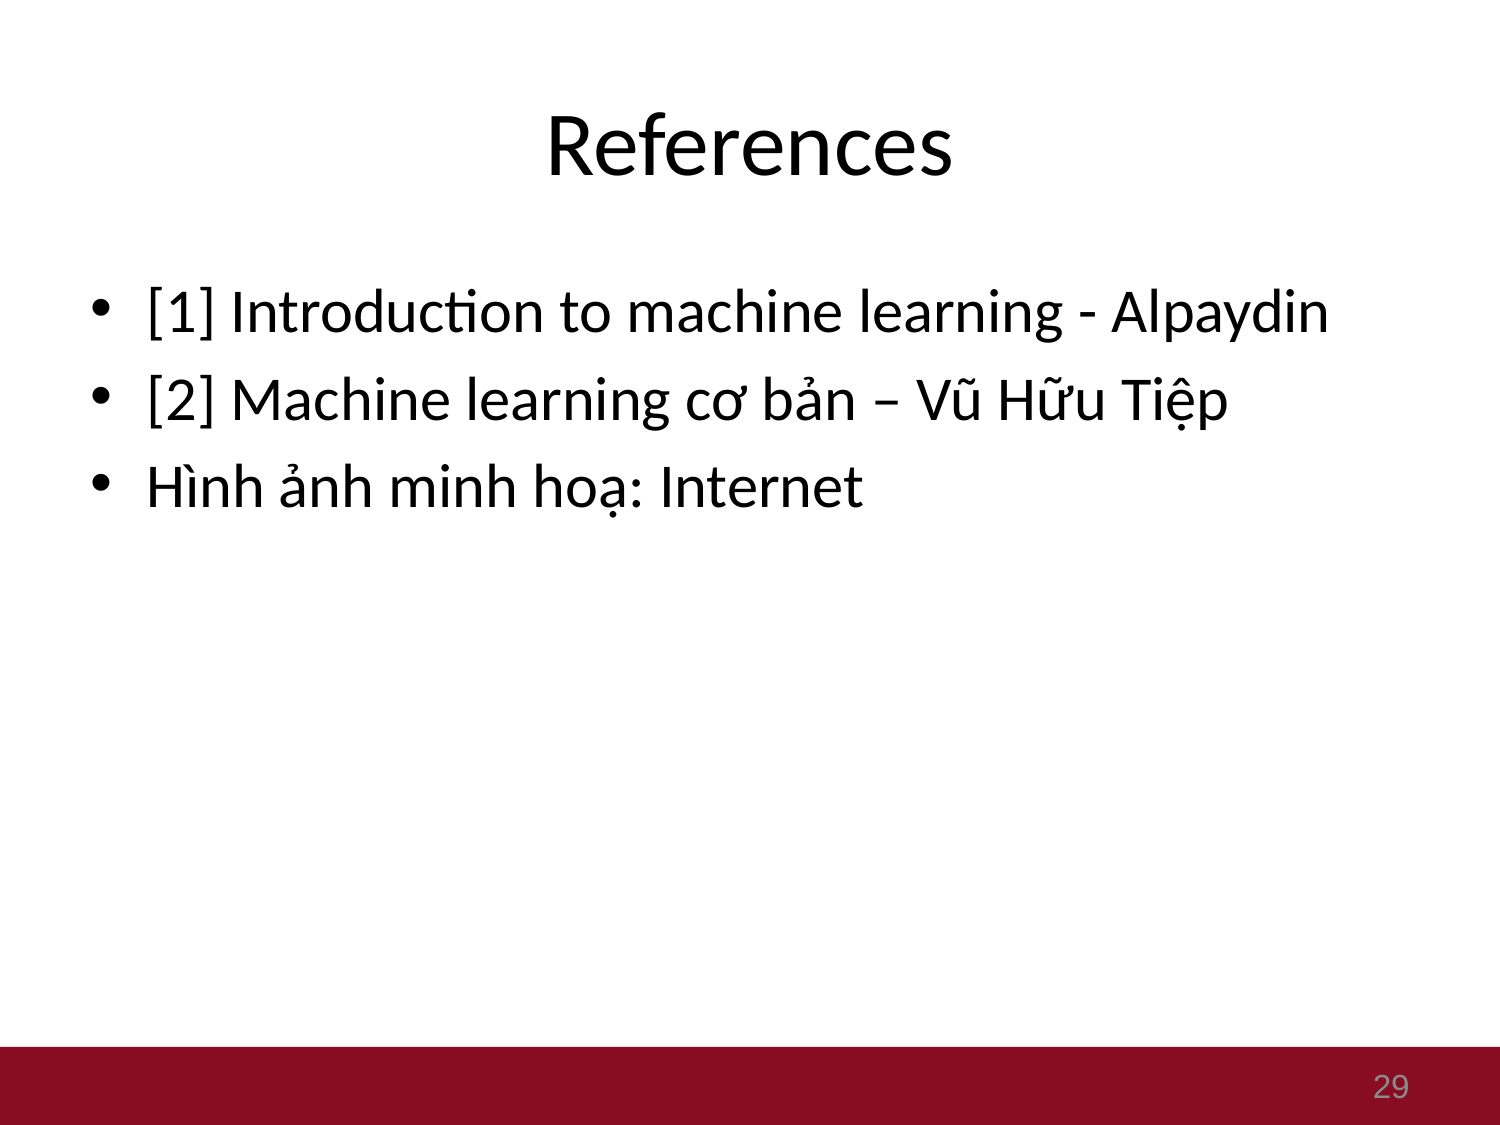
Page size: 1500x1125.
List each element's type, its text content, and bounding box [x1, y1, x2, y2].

title References [75, 45, 1425, 233]
slide_number 29 [1074, 1057, 1425, 1118]
list [1] Introduction to machine learning - Alpaydin [2] Machine learning cơ bản – Vũ Hữu Tiệp Hình ảnh minh hoạ: Internet [75, 262, 1425, 1005]
